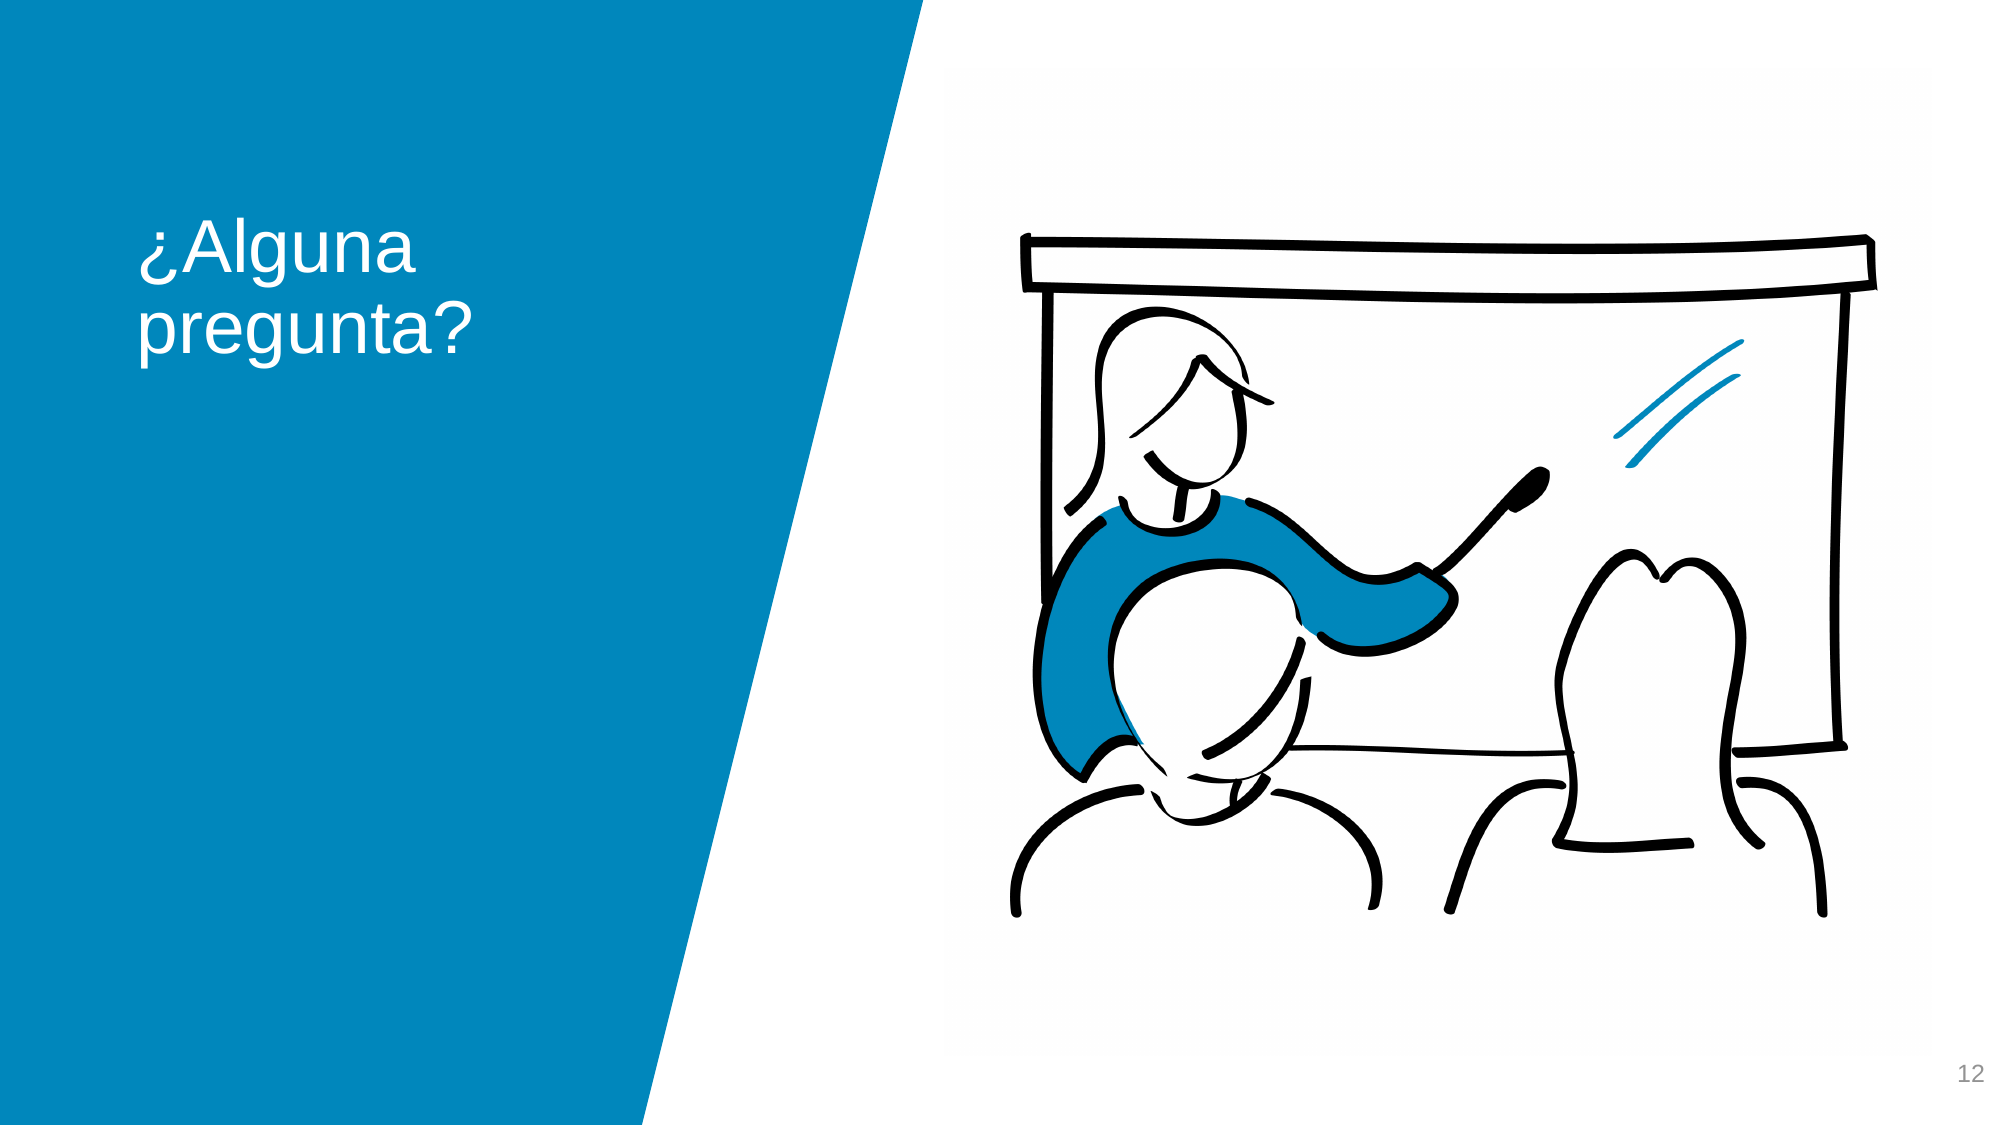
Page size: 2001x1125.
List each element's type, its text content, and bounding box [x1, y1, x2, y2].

slide_number 12 [1550, 1042, 2000, 1103]
title ¿Alguna pregunta? [136, 0, 775, 371]
picture [944, 68, 1932, 1056]
